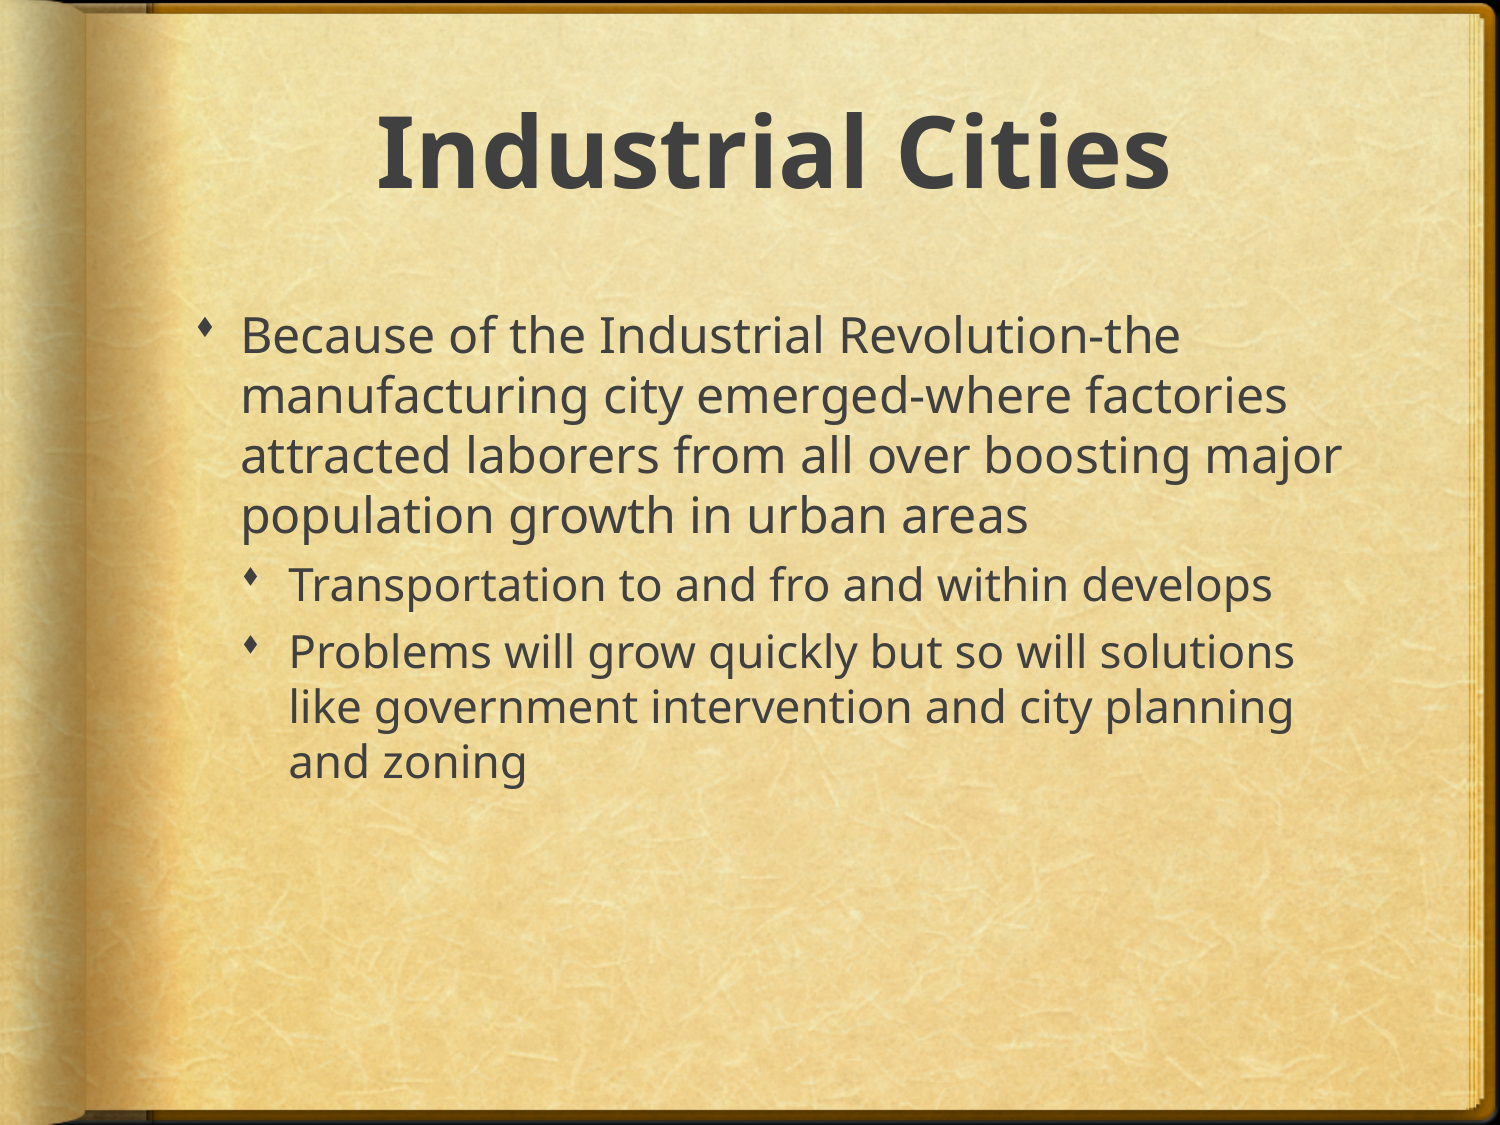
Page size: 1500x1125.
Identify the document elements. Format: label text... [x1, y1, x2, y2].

picture [0, 0, 1500, 1125]
list Because of the Industrial Revolution-the manufacturing city emerged-where factories attracted laborers from all over boosting major population growth in urban areas Transportation to and fro and within develops Problems will grow quickly but so will solutions like government intervention and city planning and zoning [178, 295, 1372, 1005]
title Industrial Cities [178, 45, 1372, 265]
